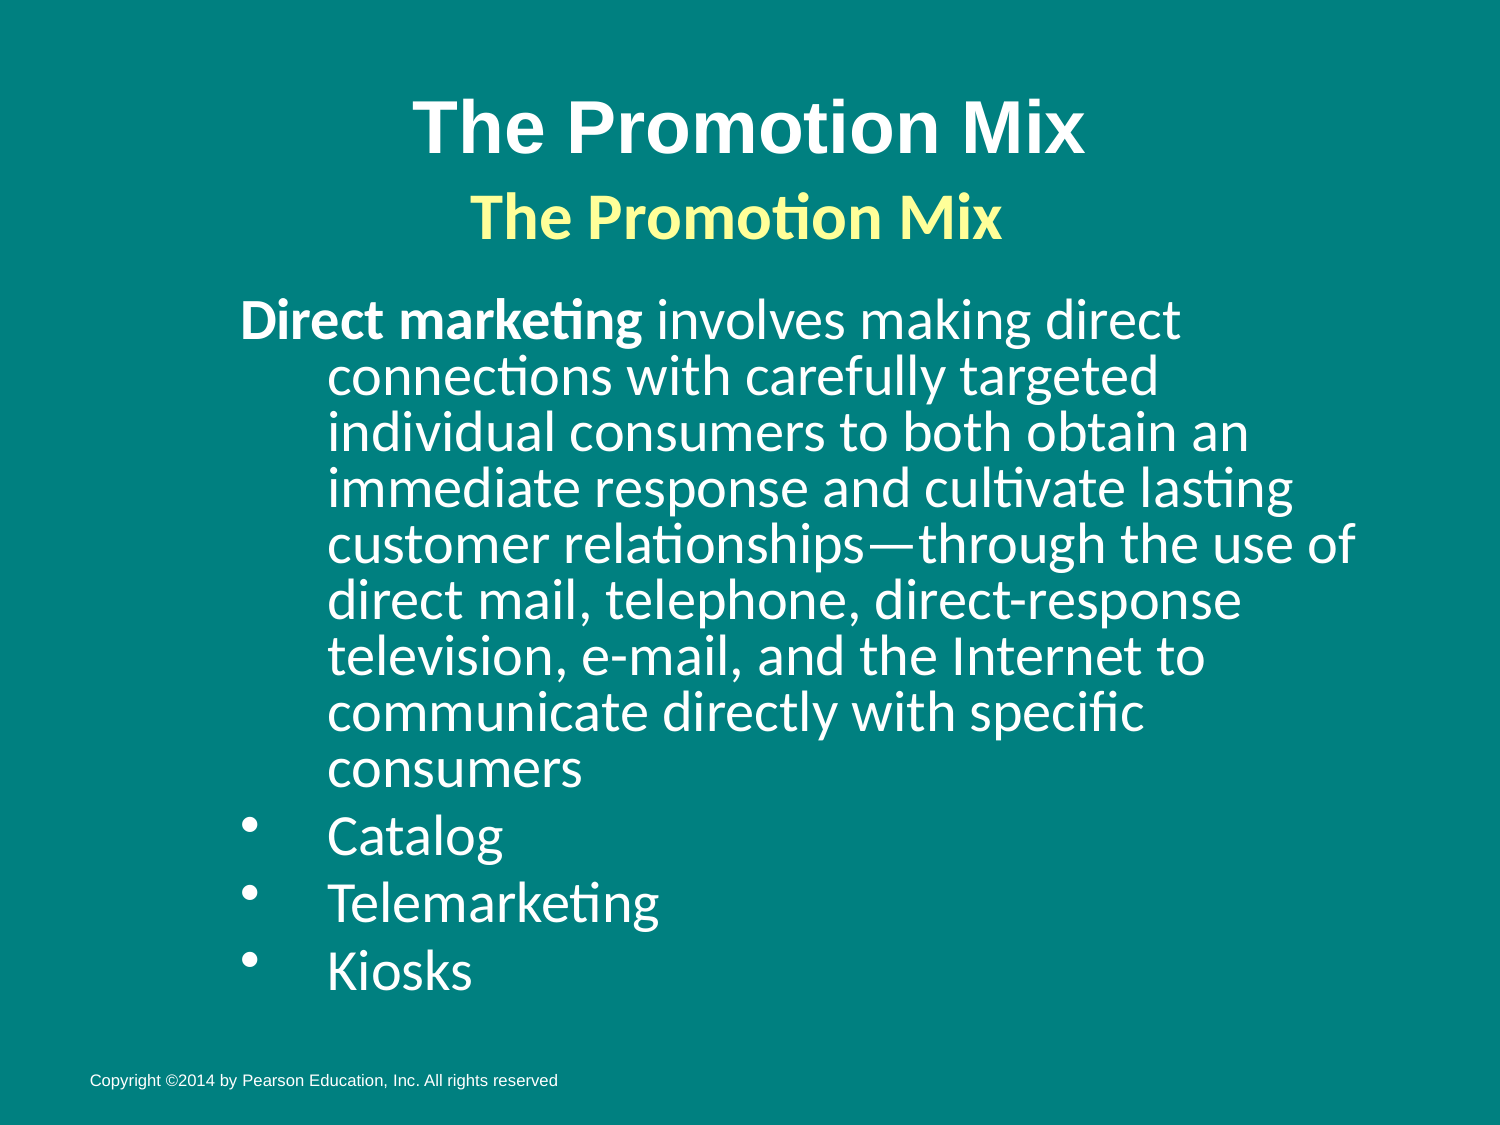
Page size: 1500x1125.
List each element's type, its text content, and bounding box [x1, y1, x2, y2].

list Direct marketing involves making direct connections with carefully targeted individual consumers to both obtain an immediate response and cultivate lasting customer relationships—through the use of direct mail, telephone, direct-response television, e-mail, and the Internet to communicate directly with specific consumers Catalog Telemarketing Kiosks [224, 287, 1388, 1013]
list The Promotion Mix [149, 187, 1326, 251]
text_box Copyright ©2014 by Pearson Education, Inc. All rights reserved [74, 1062, 825, 1098]
title The Promotion Mix [112, 37, 1388, 226]
